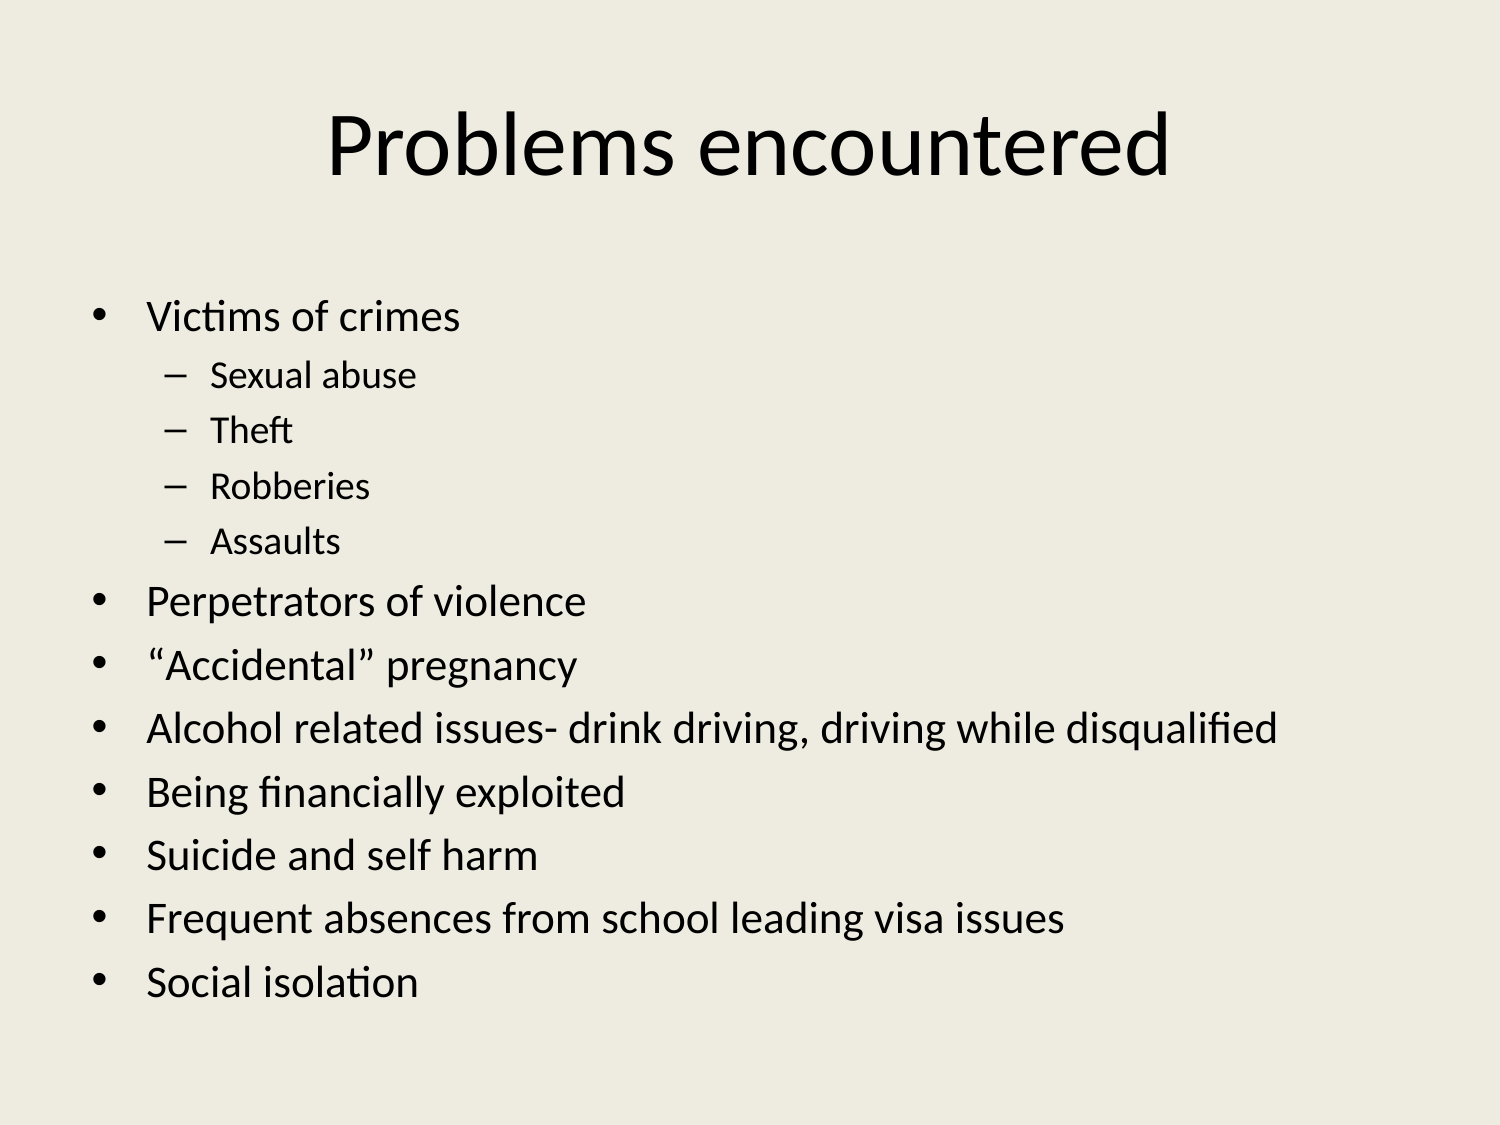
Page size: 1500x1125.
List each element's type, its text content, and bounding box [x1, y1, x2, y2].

title Problems encountered [75, 45, 1425, 233]
list Victims of crimes Sexual abuse Theft Robberies Assaults Perpetrators of violence “Accidental” pregnancy Alcohol related issues- drink driving, driving while disqualified Being financially exploited Suicide and self harm Frequent absences from school leading visa issues Social isolation [76, 278, 1427, 1022]
